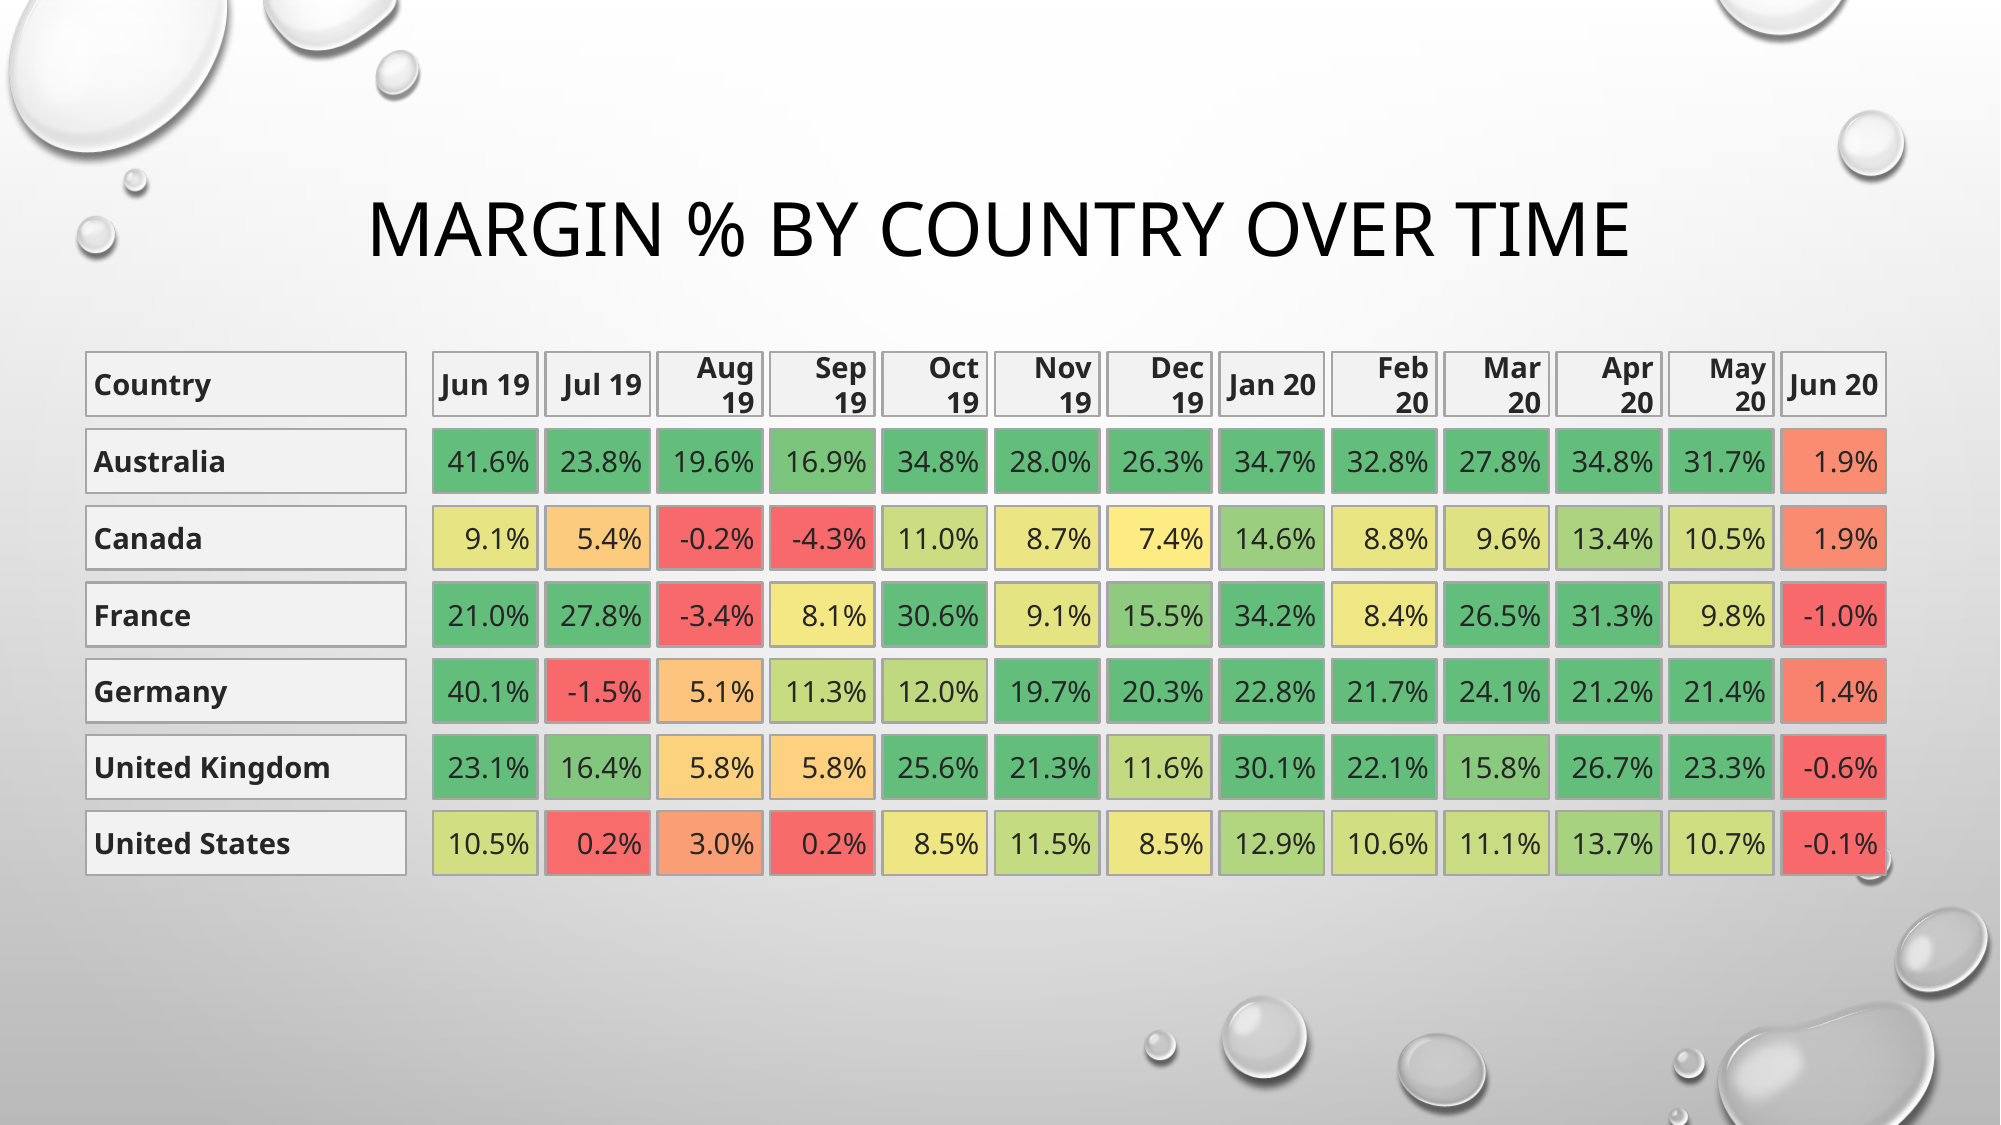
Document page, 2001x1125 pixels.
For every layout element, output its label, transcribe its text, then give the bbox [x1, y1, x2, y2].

text_box 34.8% [1555, 428, 1663, 494]
text_box 11.3% [769, 658, 876, 724]
text_box 30.6% [881, 581, 988, 648]
text_box 8.5% [1106, 810, 1213, 876]
text_box 34.8% [881, 428, 988, 494]
text_box 27.8% [1443, 428, 1550, 494]
text_box 10.5% [1668, 505, 1775, 571]
text_box 41.6% [432, 428, 539, 494]
text_box 1.4% [1780, 658, 1887, 724]
text_box 1.9% [1780, 505, 1887, 571]
text_box 40.1% [432, 658, 539, 724]
text_box 32.8% [1331, 428, 1438, 494]
text_box 13.7% [1555, 810, 1663, 876]
text_box 19.7% [994, 658, 1101, 724]
text_box 8.7% [994, 505, 1101, 571]
text_box Country [85, 351, 407, 417]
text_box 9.6% [1443, 505, 1550, 571]
text_box 10.5% [432, 810, 539, 876]
text_box Canada [85, 505, 407, 571]
text_box 3.0% [656, 810, 764, 876]
text_box 22.1% [1331, 734, 1438, 800]
text_box 21.3% [994, 734, 1101, 800]
text_box 15.5% [1106, 581, 1213, 648]
text_box 12.0% [881, 658, 988, 724]
text_box -0.2% [656, 505, 764, 571]
text_box -0.1% [1780, 810, 1887, 876]
text_box Jun 19 [432, 351, 539, 417]
text_box United Kingdom [85, 734, 407, 800]
text_box 21.7% [1331, 658, 1438, 724]
text_box 11.0% [881, 505, 988, 571]
picture [0, 0, 2000, 1125]
text_box 23.3% [1668, 734, 1775, 800]
text_box May 20 [1668, 351, 1775, 417]
text_box 10.7% [1668, 810, 1775, 876]
text_box 23.8% [544, 428, 651, 494]
text_box 7.4% [1106, 505, 1213, 571]
text_box 9.1% [432, 505, 539, 571]
text_box 8.8% [1331, 505, 1438, 571]
text_box 12.9% [1218, 810, 1325, 876]
text_box 25.6% [881, 734, 988, 800]
text_box Australia [85, 428, 407, 494]
text_box Germany [85, 658, 407, 724]
text_box 8.4% [1331, 581, 1438, 648]
text_box 26.7% [1555, 734, 1663, 800]
text_box 11.1% [1443, 810, 1550, 876]
text_box France [85, 581, 407, 648]
text_box 0.2% [769, 810, 876, 876]
text_box 30.1% [1218, 734, 1325, 800]
text_box 5.4% [544, 505, 651, 571]
text_box Feb 20 [1331, 351, 1438, 417]
text_box 24.1% [1443, 658, 1550, 724]
text_box 20.3% [1106, 658, 1213, 724]
text_box 28.0% [994, 428, 1101, 494]
text_box 10.6% [1331, 810, 1438, 876]
text_box 9.1% [994, 581, 1101, 648]
text_box 31.7% [1668, 428, 1775, 494]
text_box 14.6% [1218, 505, 1325, 571]
text_box Jan 20 [1218, 351, 1325, 417]
text_box -1.5% [544, 658, 651, 724]
text_box 5.8% [656, 734, 764, 800]
text_box 16.9% [769, 428, 876, 494]
text_box Oct 19 [881, 351, 988, 417]
text_box 22.8% [1218, 658, 1325, 724]
text_box -0.6% [1780, 734, 1887, 800]
text_box 31.3% [1555, 581, 1663, 648]
text_box 27.8% [544, 581, 651, 648]
text_box 21.2% [1555, 658, 1663, 724]
text_box -4.3% [769, 505, 876, 571]
text_box 16.4% [544, 734, 651, 800]
text_box 1.9% [1780, 428, 1887, 494]
text_box 5.1% [656, 658, 764, 724]
text_box 13.4% [1555, 505, 1663, 571]
text_box -1.0% [1780, 581, 1887, 648]
text_box 8.5% [881, 810, 988, 876]
text_box 11.5% [994, 810, 1101, 876]
text_box 26.3% [1106, 428, 1213, 494]
text_box Jun 20 [1780, 351, 1887, 417]
text_box Jul 19 [544, 351, 651, 417]
text_box Apr 20 [1555, 351, 1663, 417]
text_box 34.7% [1218, 428, 1325, 494]
text_box 21.4% [1668, 658, 1775, 724]
text_box 19.6% [656, 428, 764, 494]
text_box 8.1% [769, 581, 876, 648]
text_box 0.2% [544, 810, 651, 876]
text_box Mar 20 [1443, 351, 1550, 417]
text_box 11.6% [1106, 734, 1213, 800]
title Margin % by Country Over time [149, 101, 1851, 364]
text_box Aug 19 [656, 351, 764, 417]
text_box Dec 19 [1106, 351, 1213, 417]
text_box 23.1% [432, 734, 539, 800]
text_box 5.8% [769, 734, 876, 800]
text_box -3.4% [656, 581, 764, 648]
text_box Nov 19 [994, 351, 1101, 417]
text_box United States [85, 810, 407, 876]
text_box 34.2% [1218, 581, 1325, 648]
text_box 15.8% [1443, 734, 1550, 800]
text_box 26.5% [1443, 581, 1550, 648]
text_box 9.8% [1668, 581, 1775, 648]
text_box 21.0% [432, 581, 539, 648]
text_box Sep 19 [769, 351, 876, 417]
